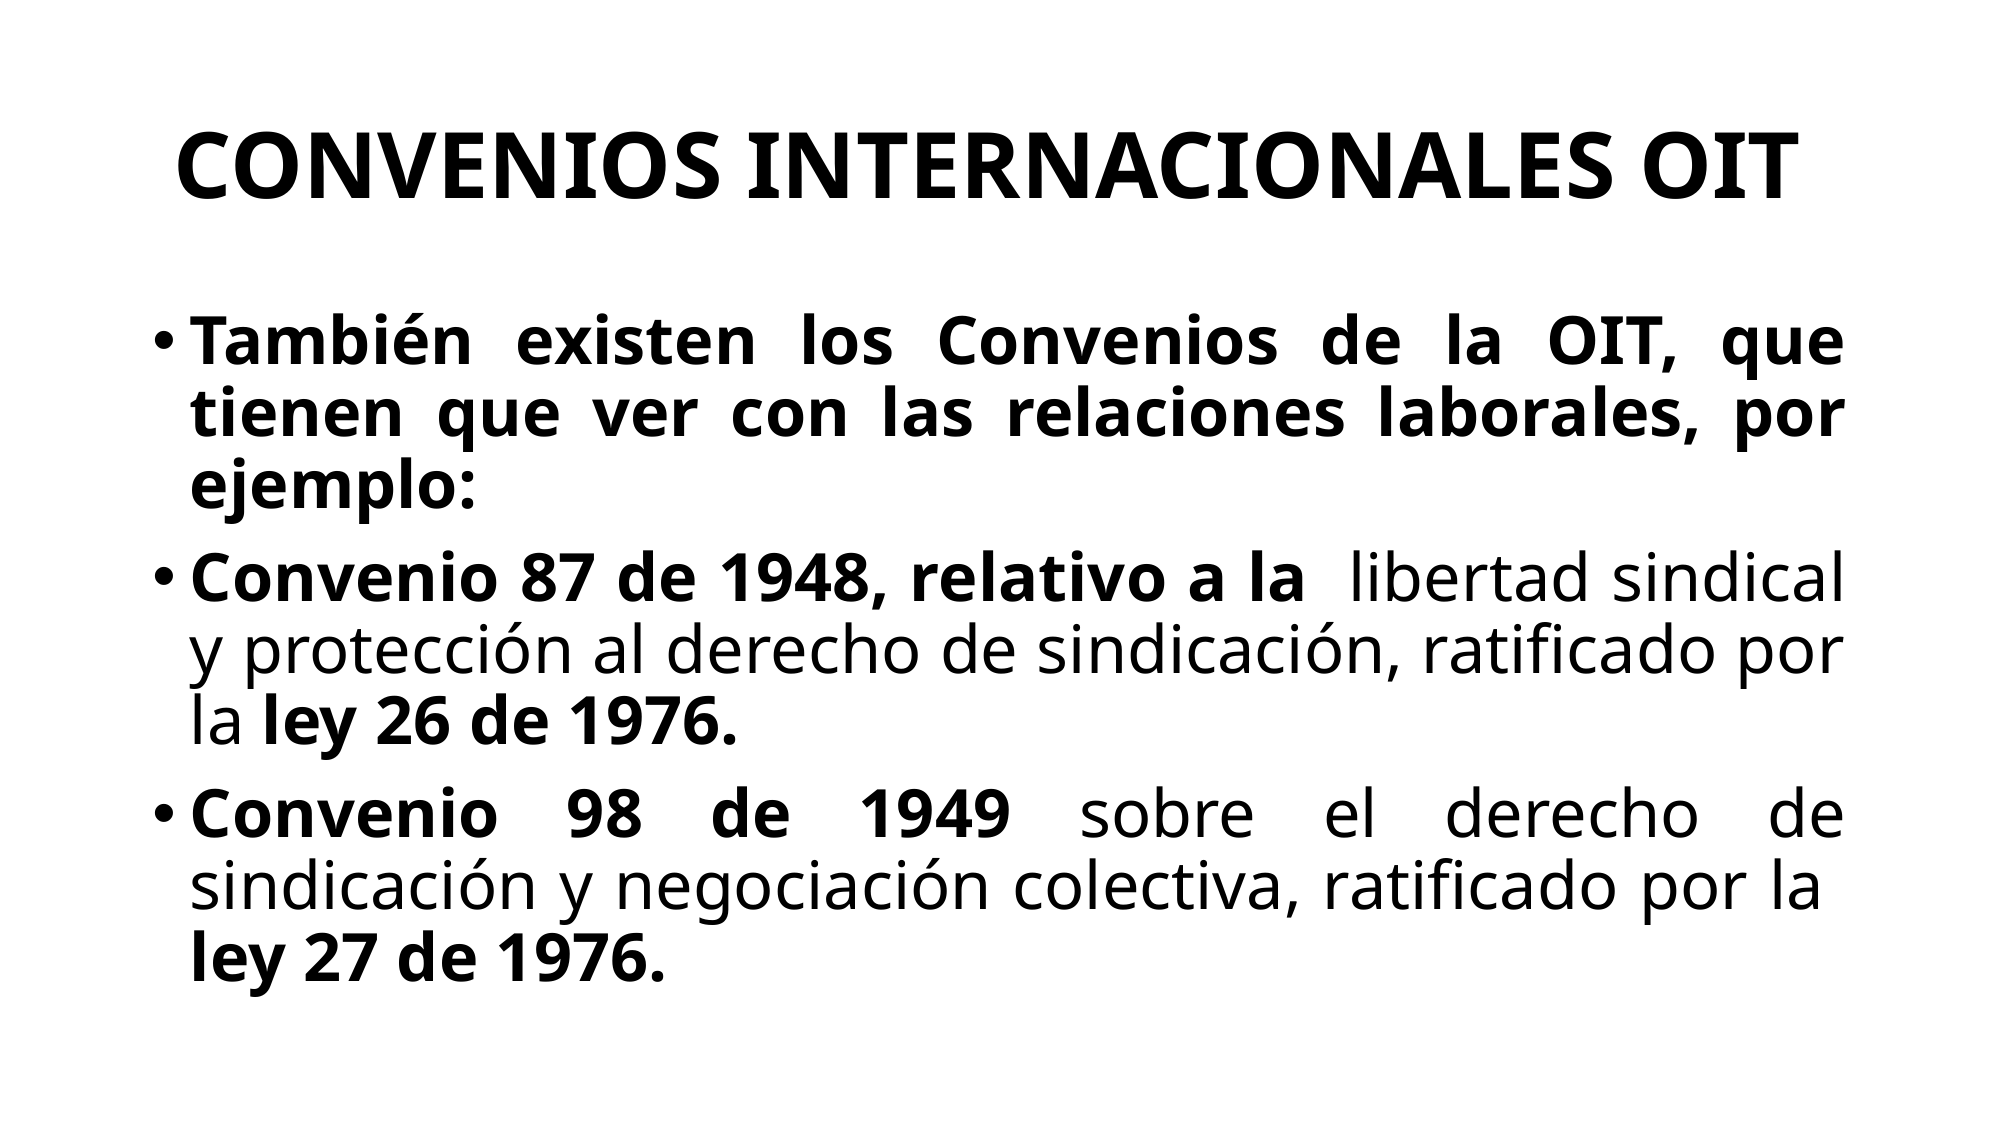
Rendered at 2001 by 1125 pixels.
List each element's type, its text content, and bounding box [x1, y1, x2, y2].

title CONVENIOS INTERNACIONALES OIT [137, 59, 1863, 278]
list También existen los Convenios de la OIT, que tienen que ver con las relaciones laborales, por ejemplo: Convenio 87 de 1948, relativo a la libertad sindical y protección al derecho de sindicación, ratificado por la ley 26 de 1976. Convenio 98 de 1949 sobre el derecho de sindicación y negociación colectiva, ratificado por la ley 27 de 1976. [137, 299, 1863, 1014]
